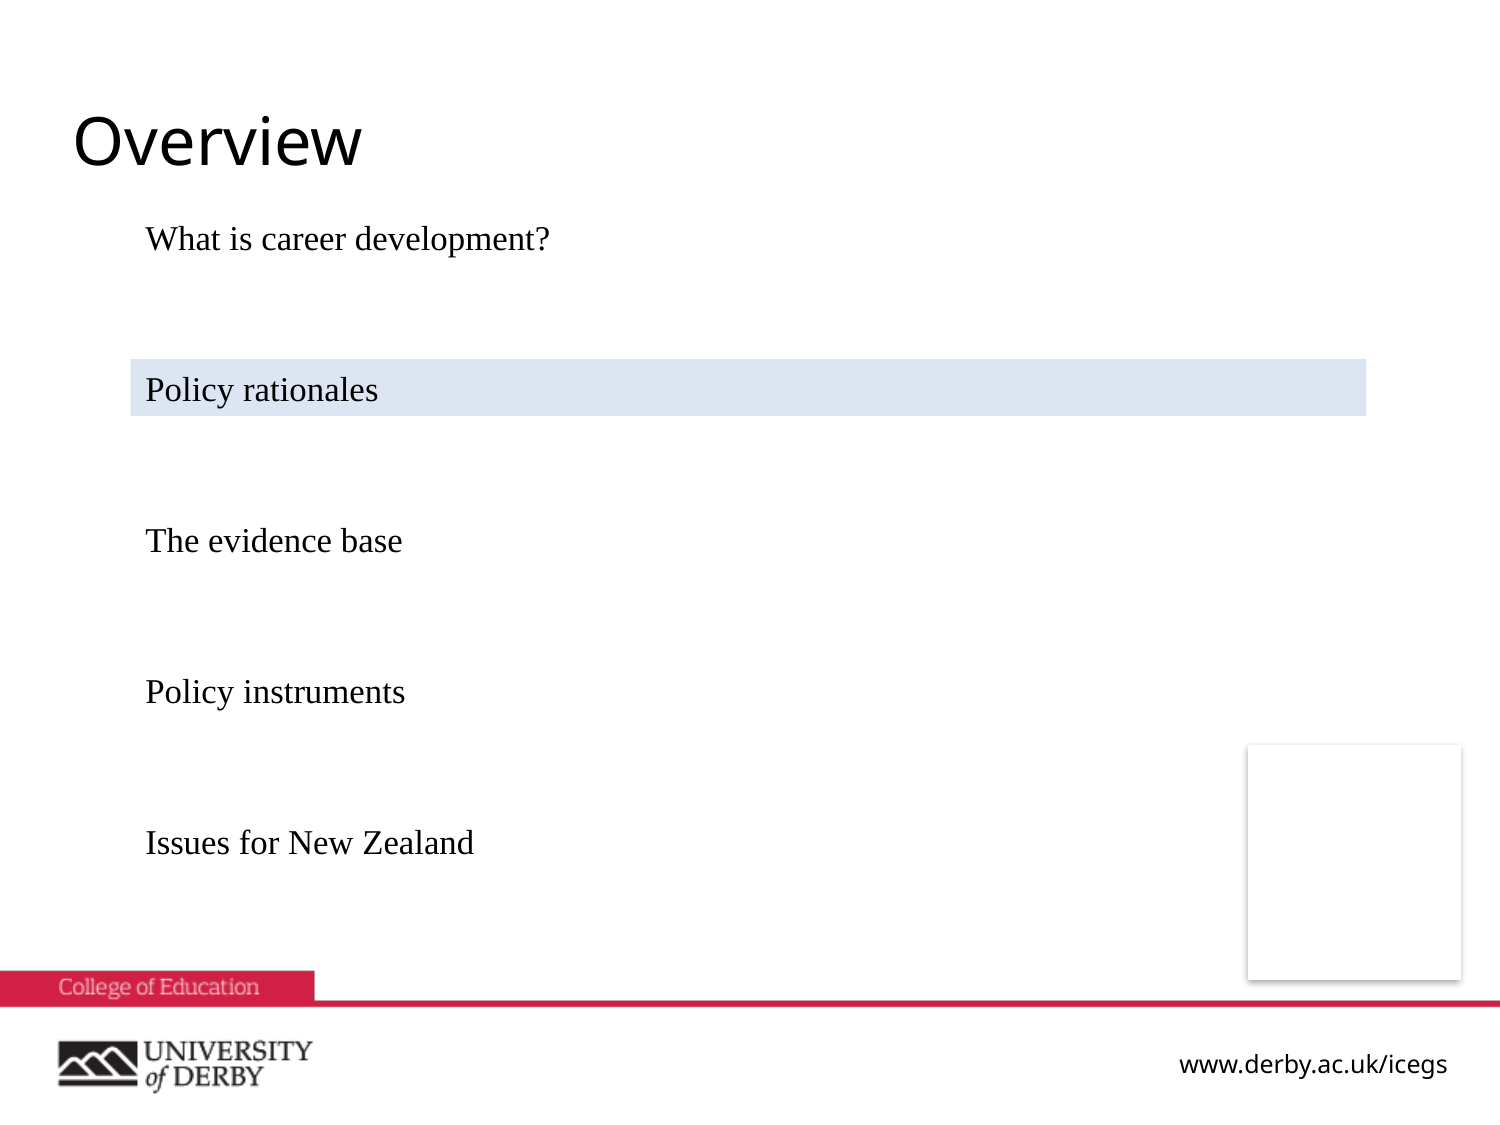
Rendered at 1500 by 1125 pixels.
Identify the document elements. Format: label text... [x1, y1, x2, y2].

title Overview [57, 45, 1425, 210]
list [61, 207, 1436, 870]
